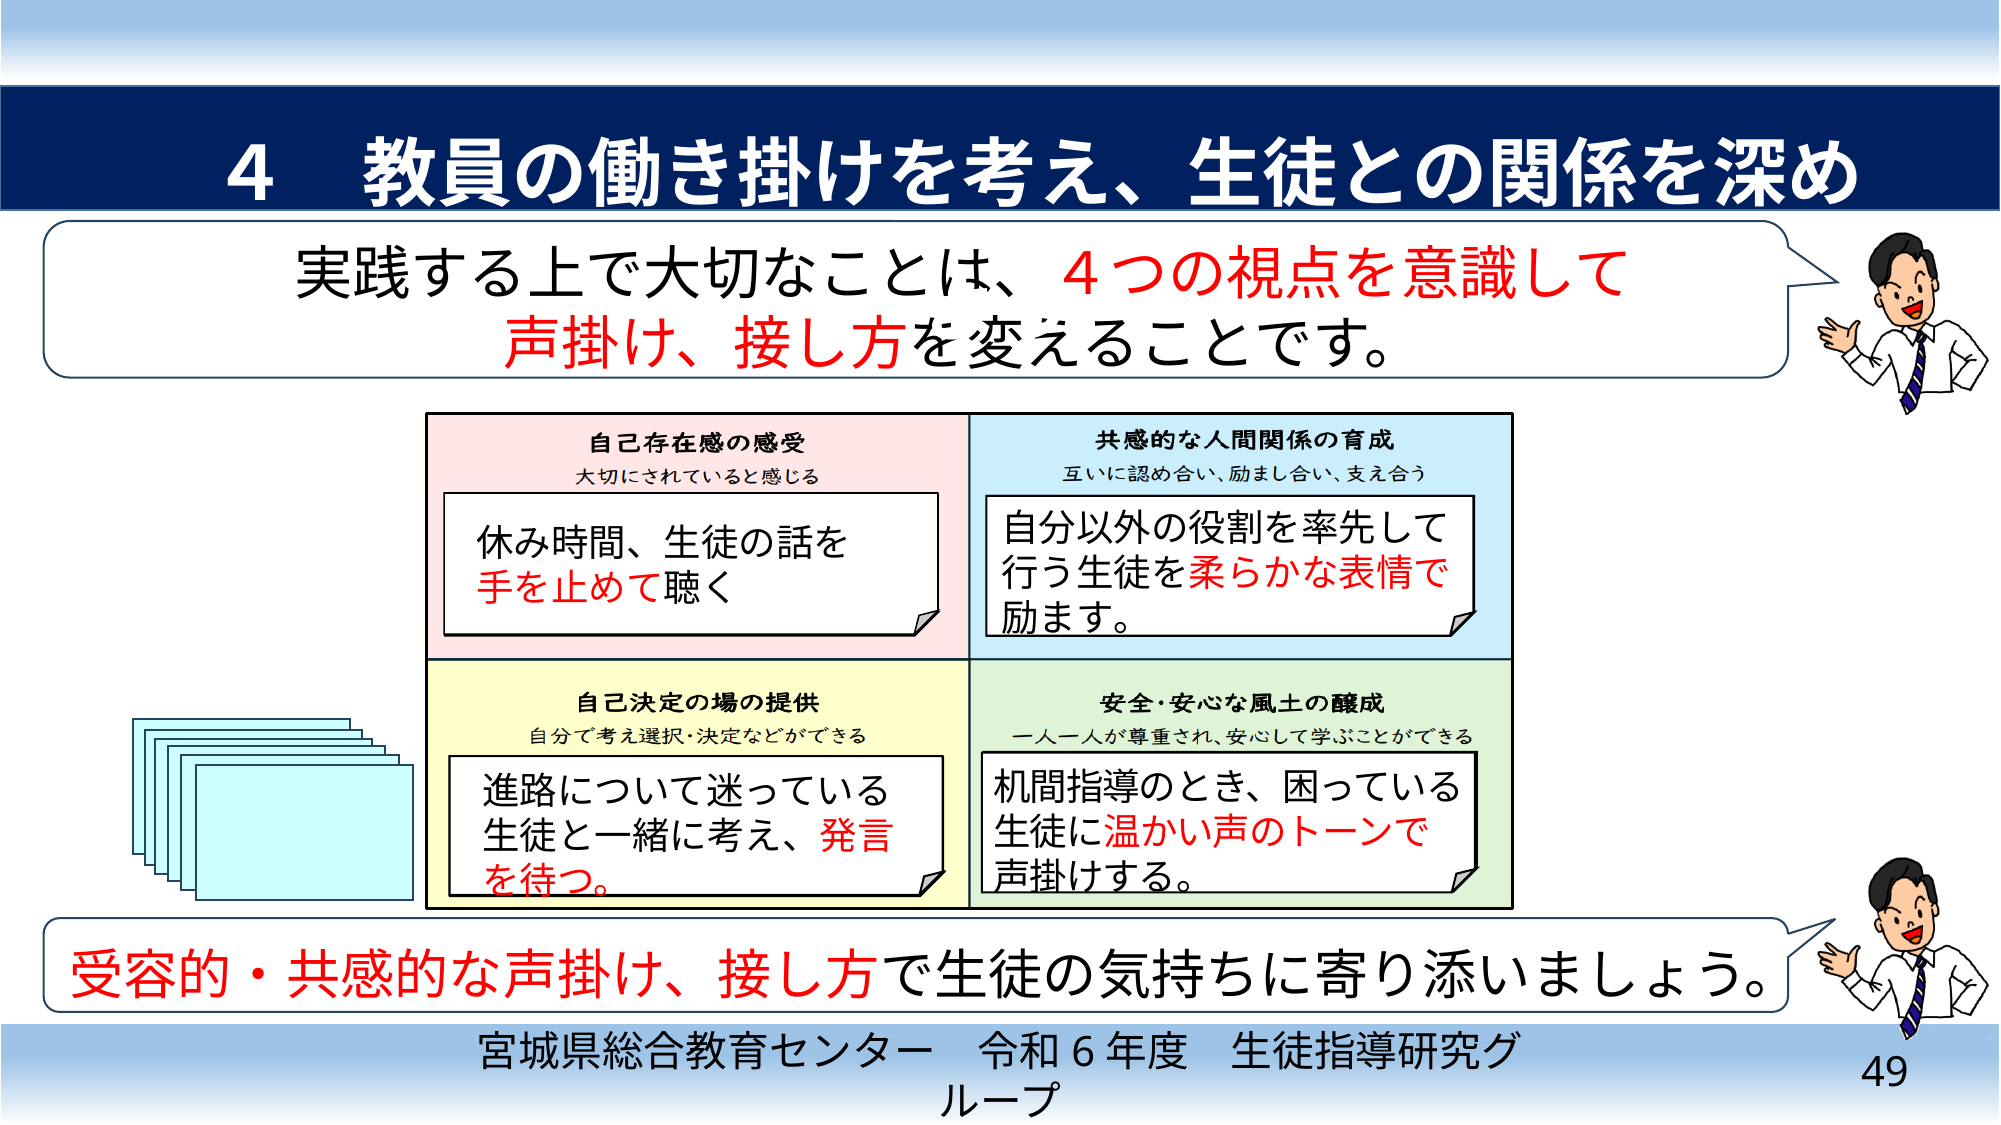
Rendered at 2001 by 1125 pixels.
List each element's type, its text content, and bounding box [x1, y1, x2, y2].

picture [1803, 221, 2001, 415]
text_box 実践する上で大切なことは、４つの視点を意識して 声掛け、接し方を変えることです。 [250, 379, 1677, 384]
text_box [42, 917, 1803, 1013]
picture [1803, 846, 2001, 1040]
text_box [986, 495, 1480, 648]
picture [971, 415, 1512, 658]
picture [427, 415, 968, 908]
text_box [132, 718, 351, 855]
text_box 受容的・共感的な声掛け、接し方で生徒の気持ちに寄り添いましょう。 [54, 933, 1787, 1013]
text_box [154, 738, 373, 875]
text_box [1905, 85, 2000, 211]
text_box [180, 754, 400, 891]
text_box ４ 教員の働き掛けを考え、生徒との関係を深めよう [95, 72, 1905, 358]
text_box [167, 745, 386, 882]
text_box [144, 729, 363, 866]
text_box [195, 764, 414, 901]
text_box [1480, 495, 1484, 636]
text_box [0, 85, 95, 211]
slide_number 48 [1811, 1043, 1925, 1104]
text_box 宮城県総合教育センター 令和6年度 生徒指導研究グループ [428, 1045, 1572, 1105]
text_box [978, 752, 1487, 908]
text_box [449, 756, 943, 912]
text_box [42, 219, 1789, 379]
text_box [444, 492, 940, 635]
picture [971, 661, 1512, 908]
